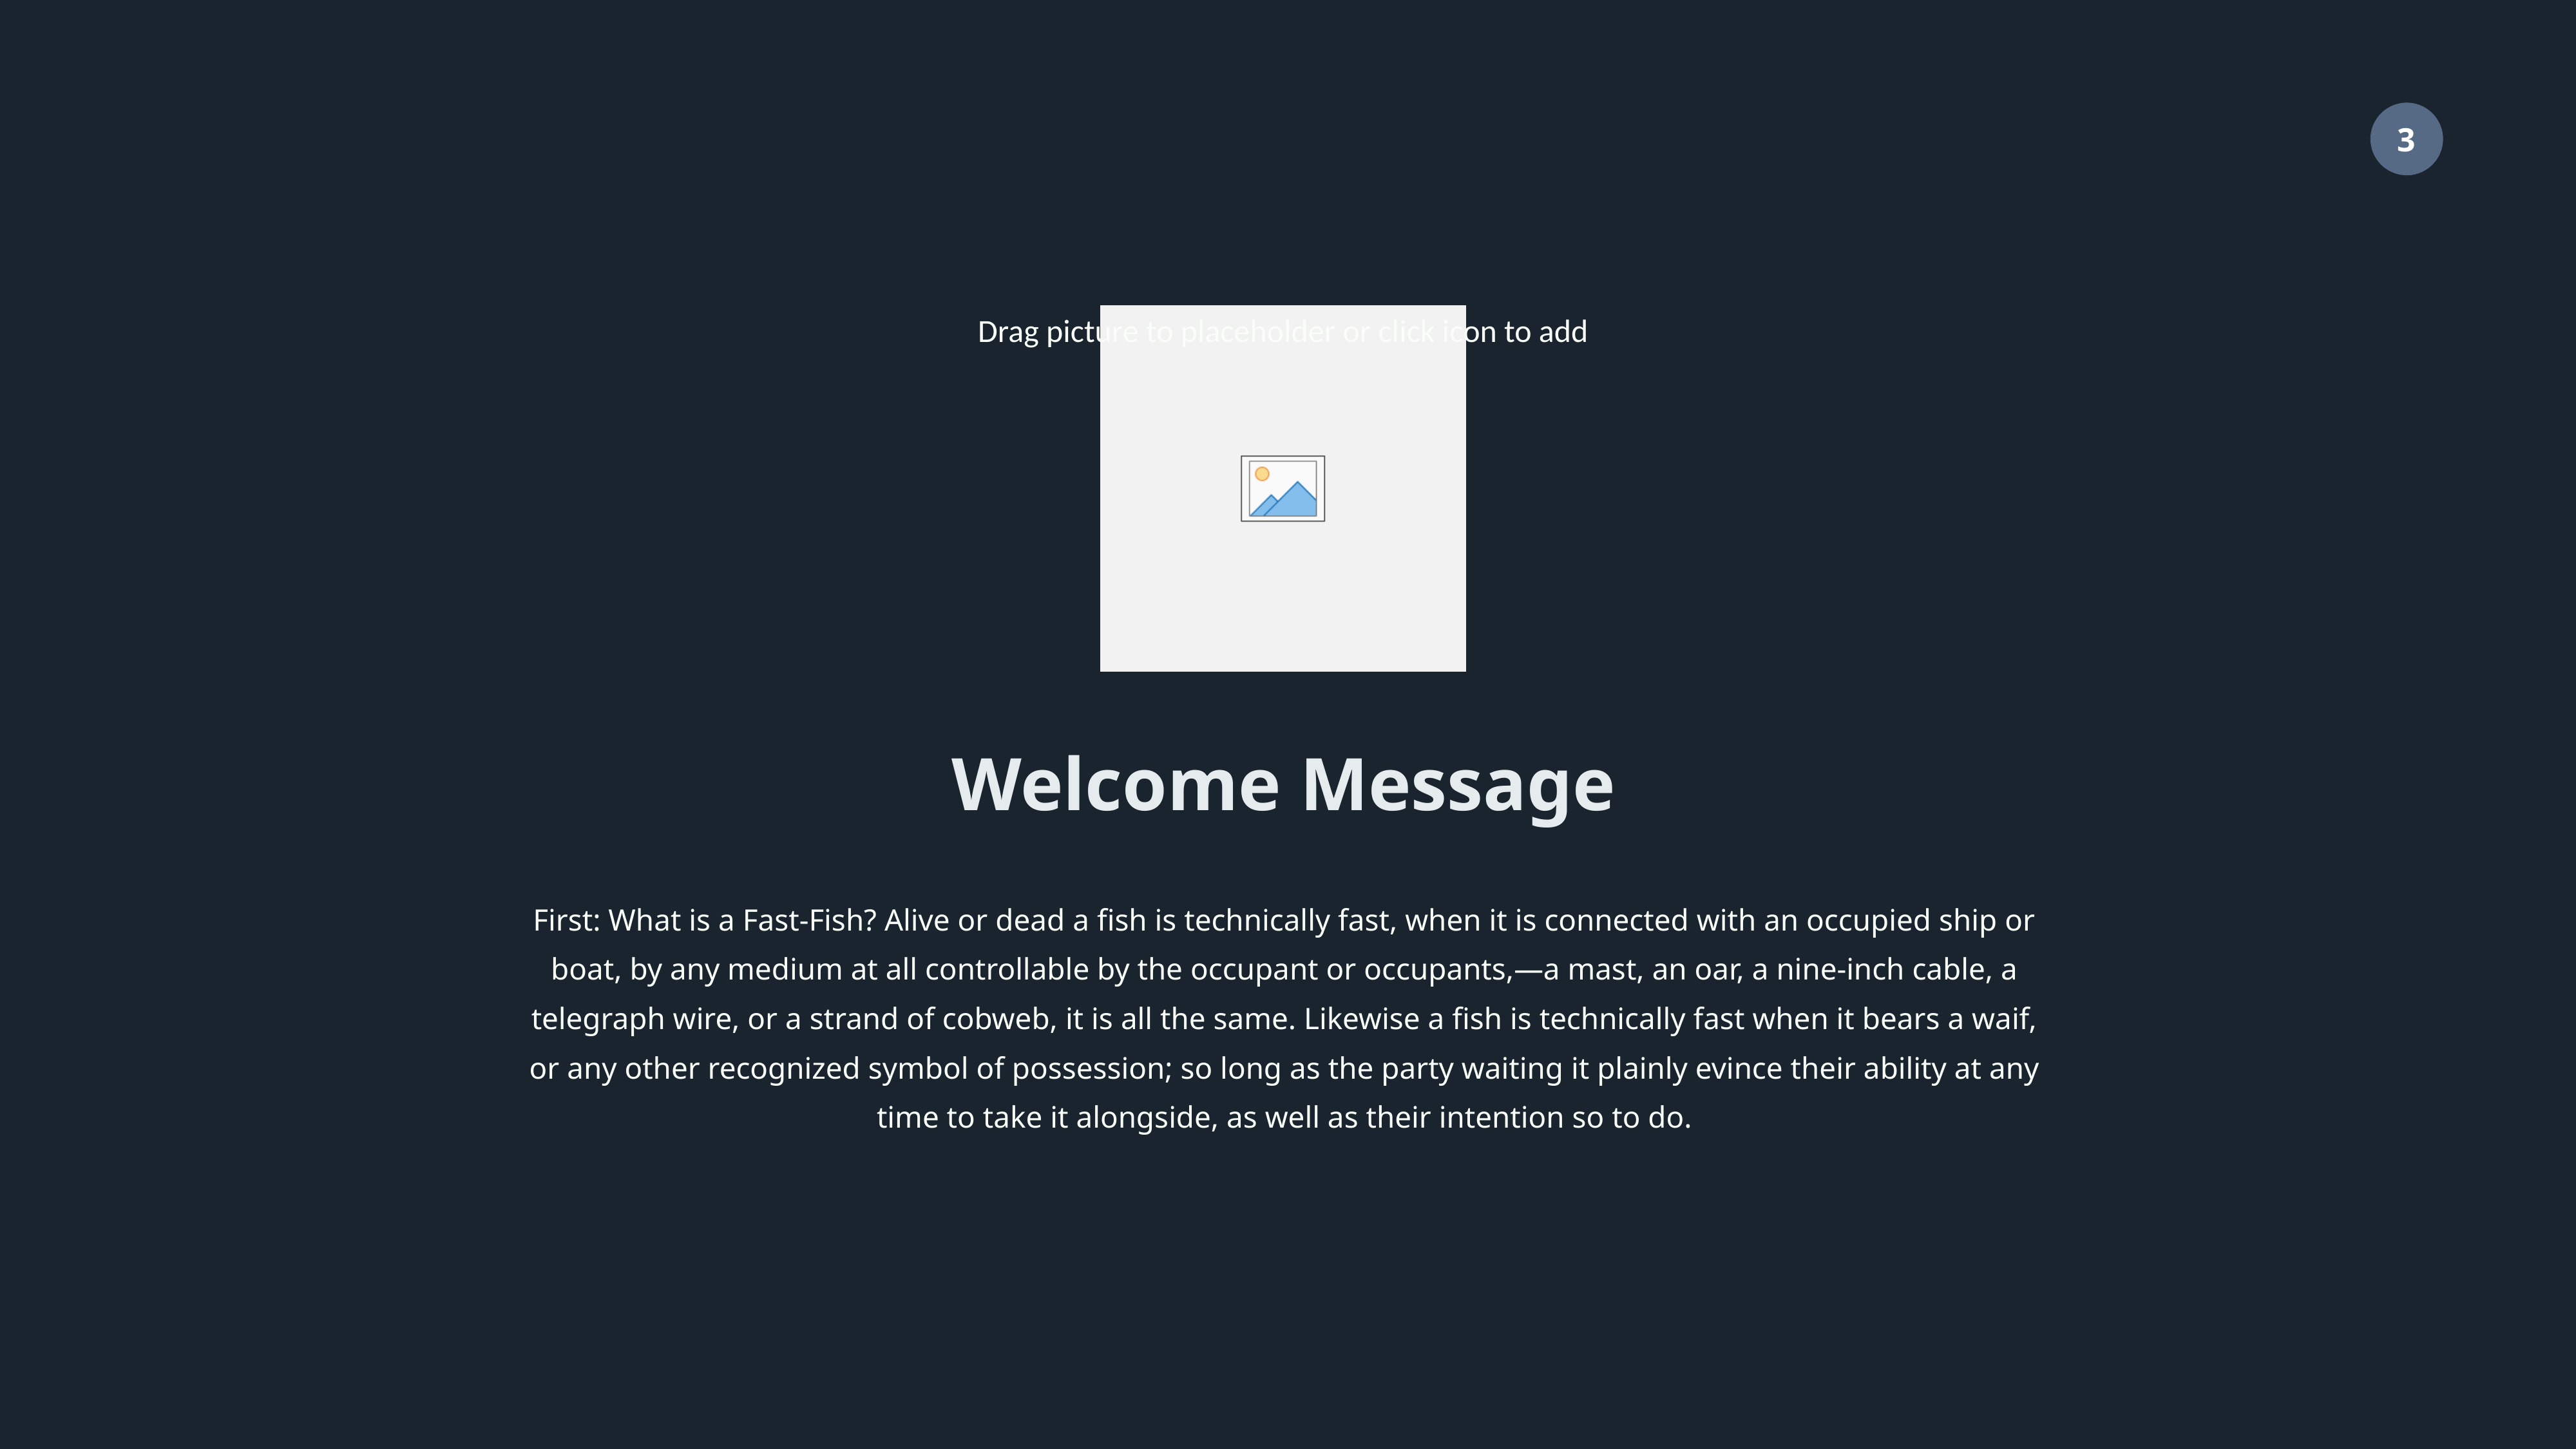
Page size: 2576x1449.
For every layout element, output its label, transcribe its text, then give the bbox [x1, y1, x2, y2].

picture [1100, 305, 1467, 672]
text_box Welcome Message [942, 733, 1626, 830]
text_box First: What is a Fast-Fish? Alive or dead a fish is technically fast, when it is connected with an occupied ship or boat, by any medium at all controllable by the occupant or occupants,—a mast, an oar, a nine-inch cable, a telegraph wire, or a strand of cobweb, it is all the same. Likewise a fish is technically fast when it bears a waif, or any other recognized symbol of possession; so long as the party waiting it plainly evince their ability at any time to take it alongside, as well as their intention so to do. [505, 882, 2065, 1139]
